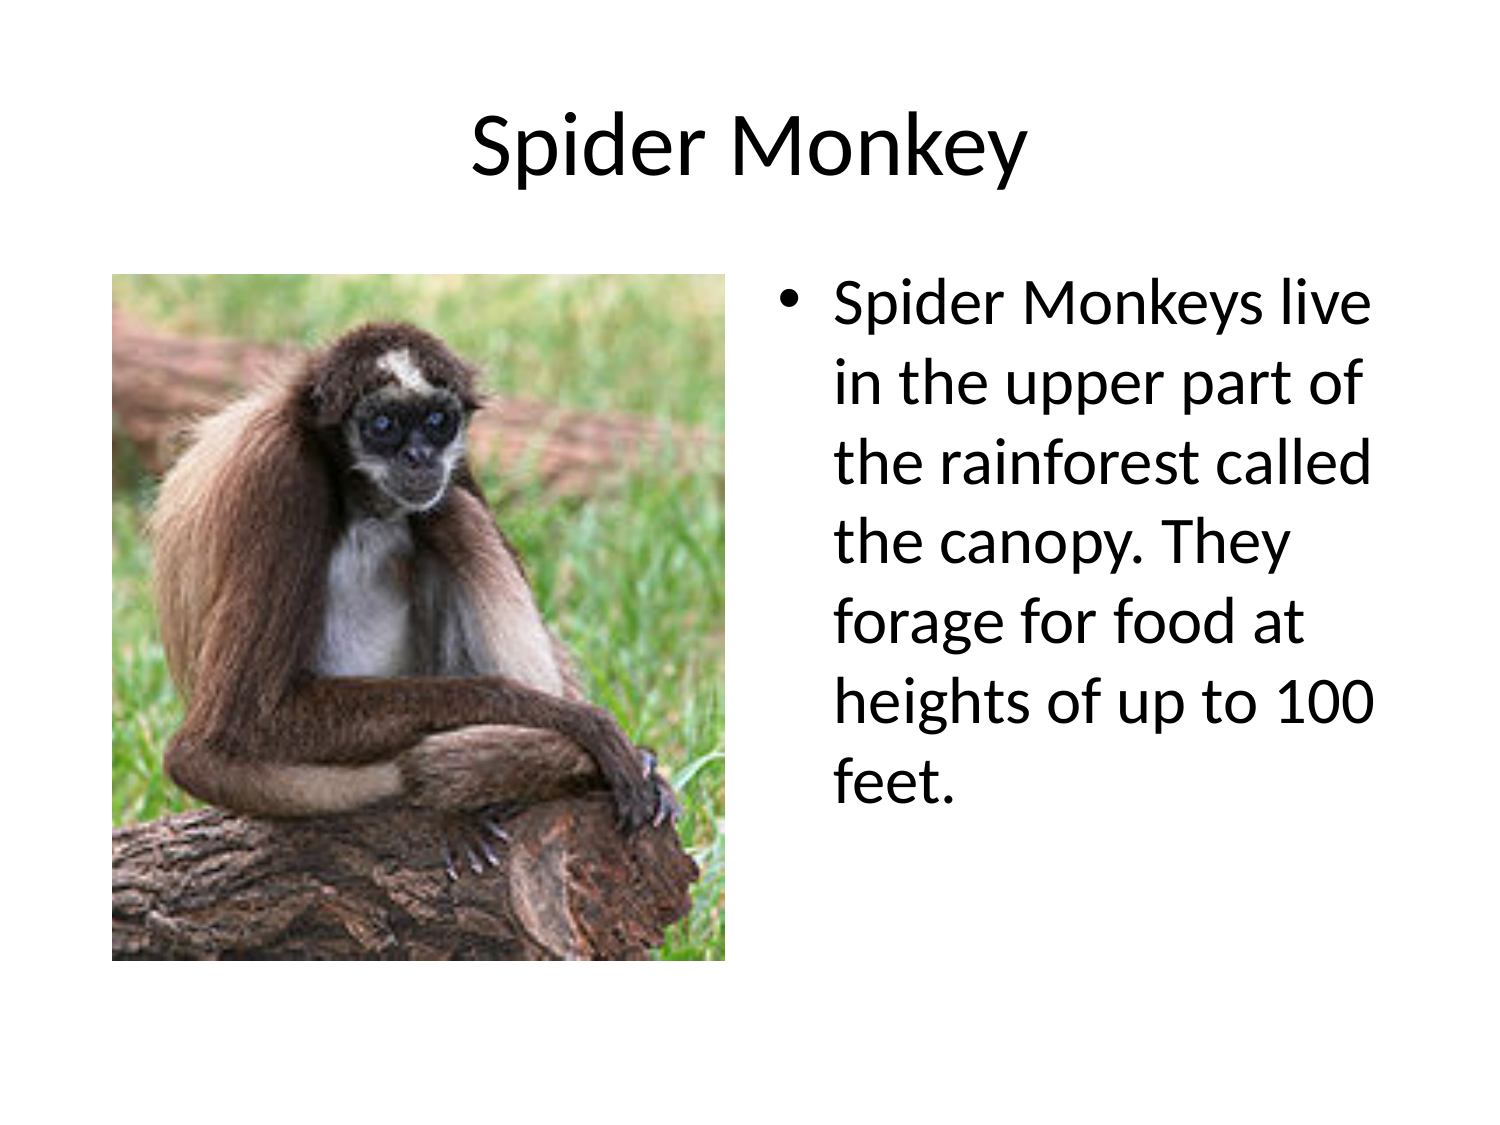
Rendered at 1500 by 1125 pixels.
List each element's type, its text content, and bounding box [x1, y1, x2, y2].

picture [112, 274, 726, 962]
list Spider Monkeys live in the upper part of the rainforest called the canopy. They forage for food at heights of up to 100 feet. [762, 249, 1438, 993]
title Spider Monkey [75, 45, 1425, 233]
